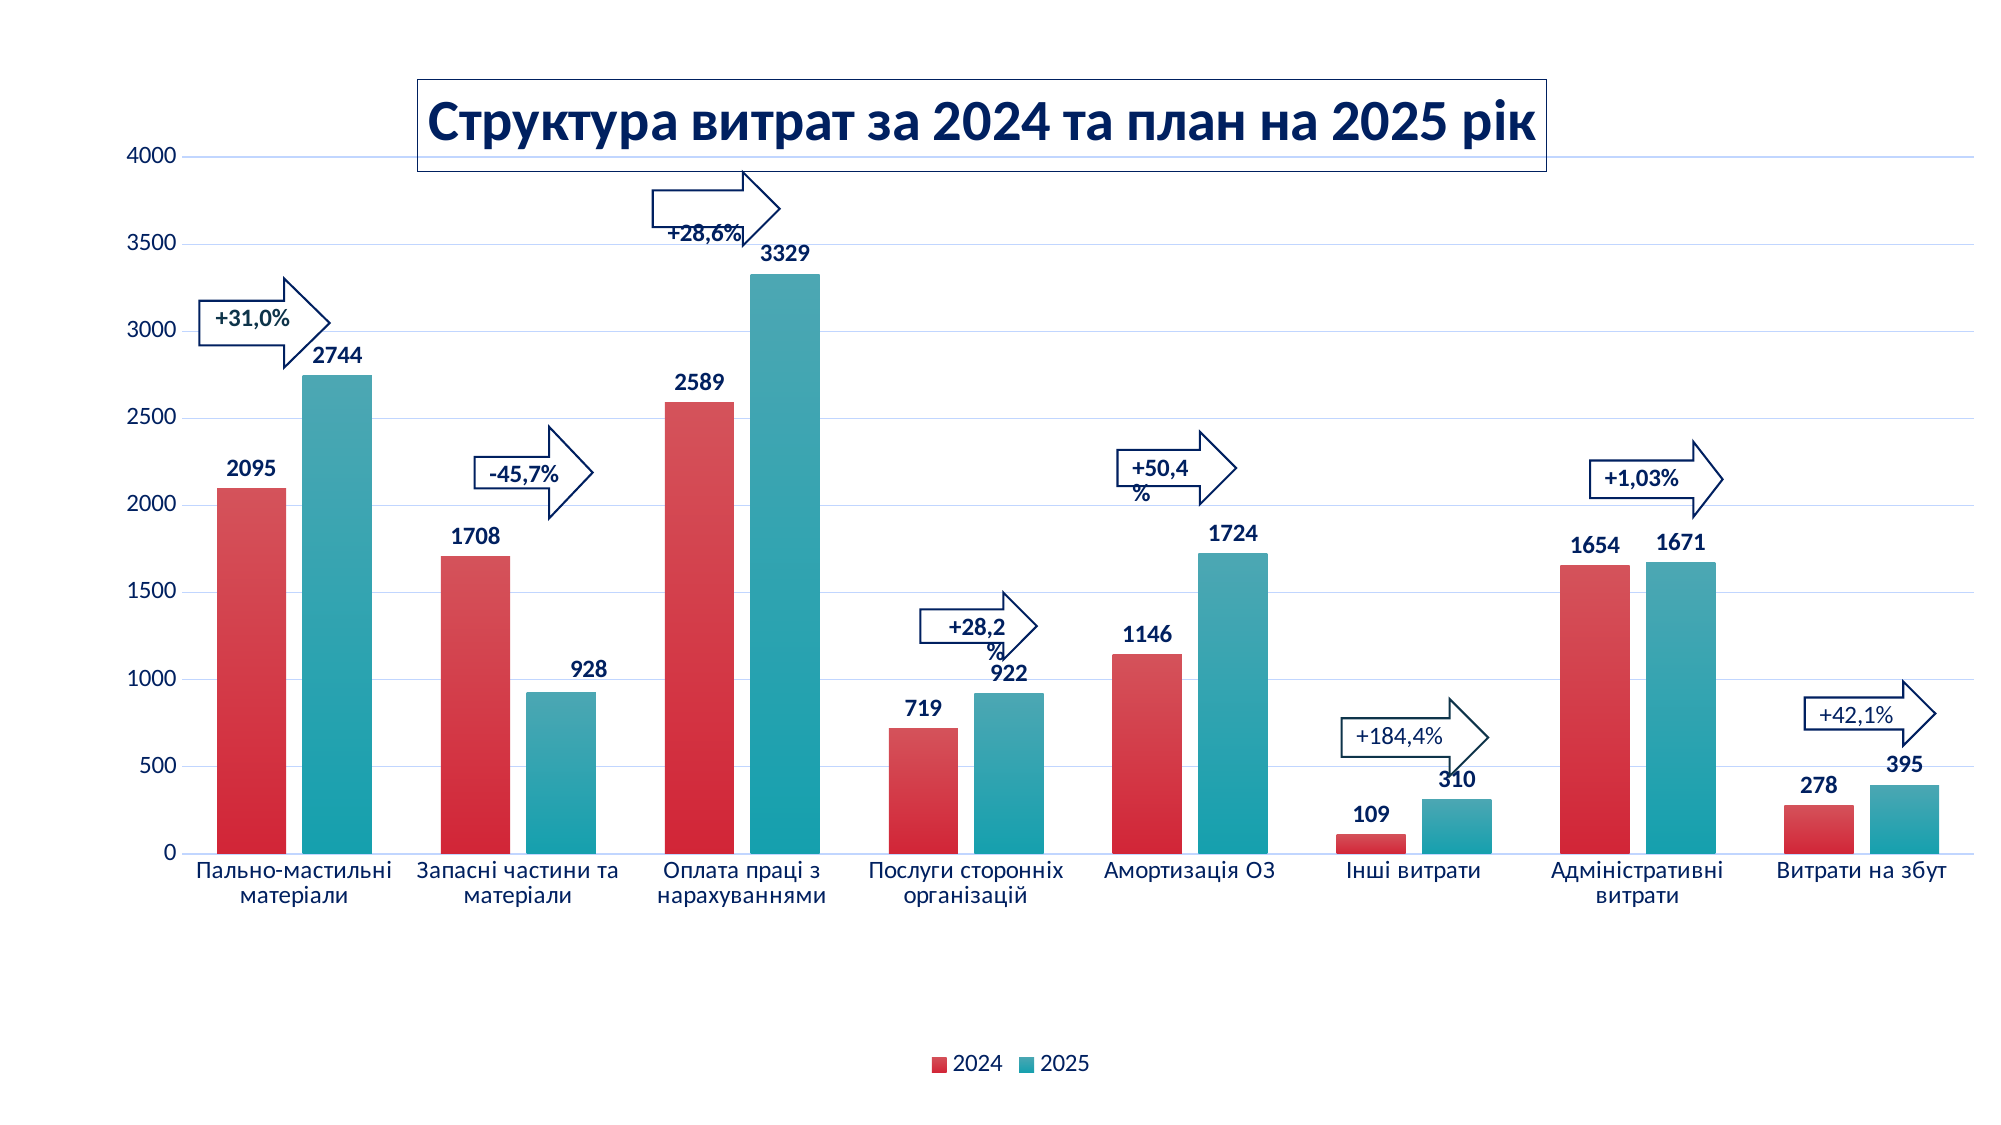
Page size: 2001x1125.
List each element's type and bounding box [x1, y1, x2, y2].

chart [43, 41, 1978, 1084]
